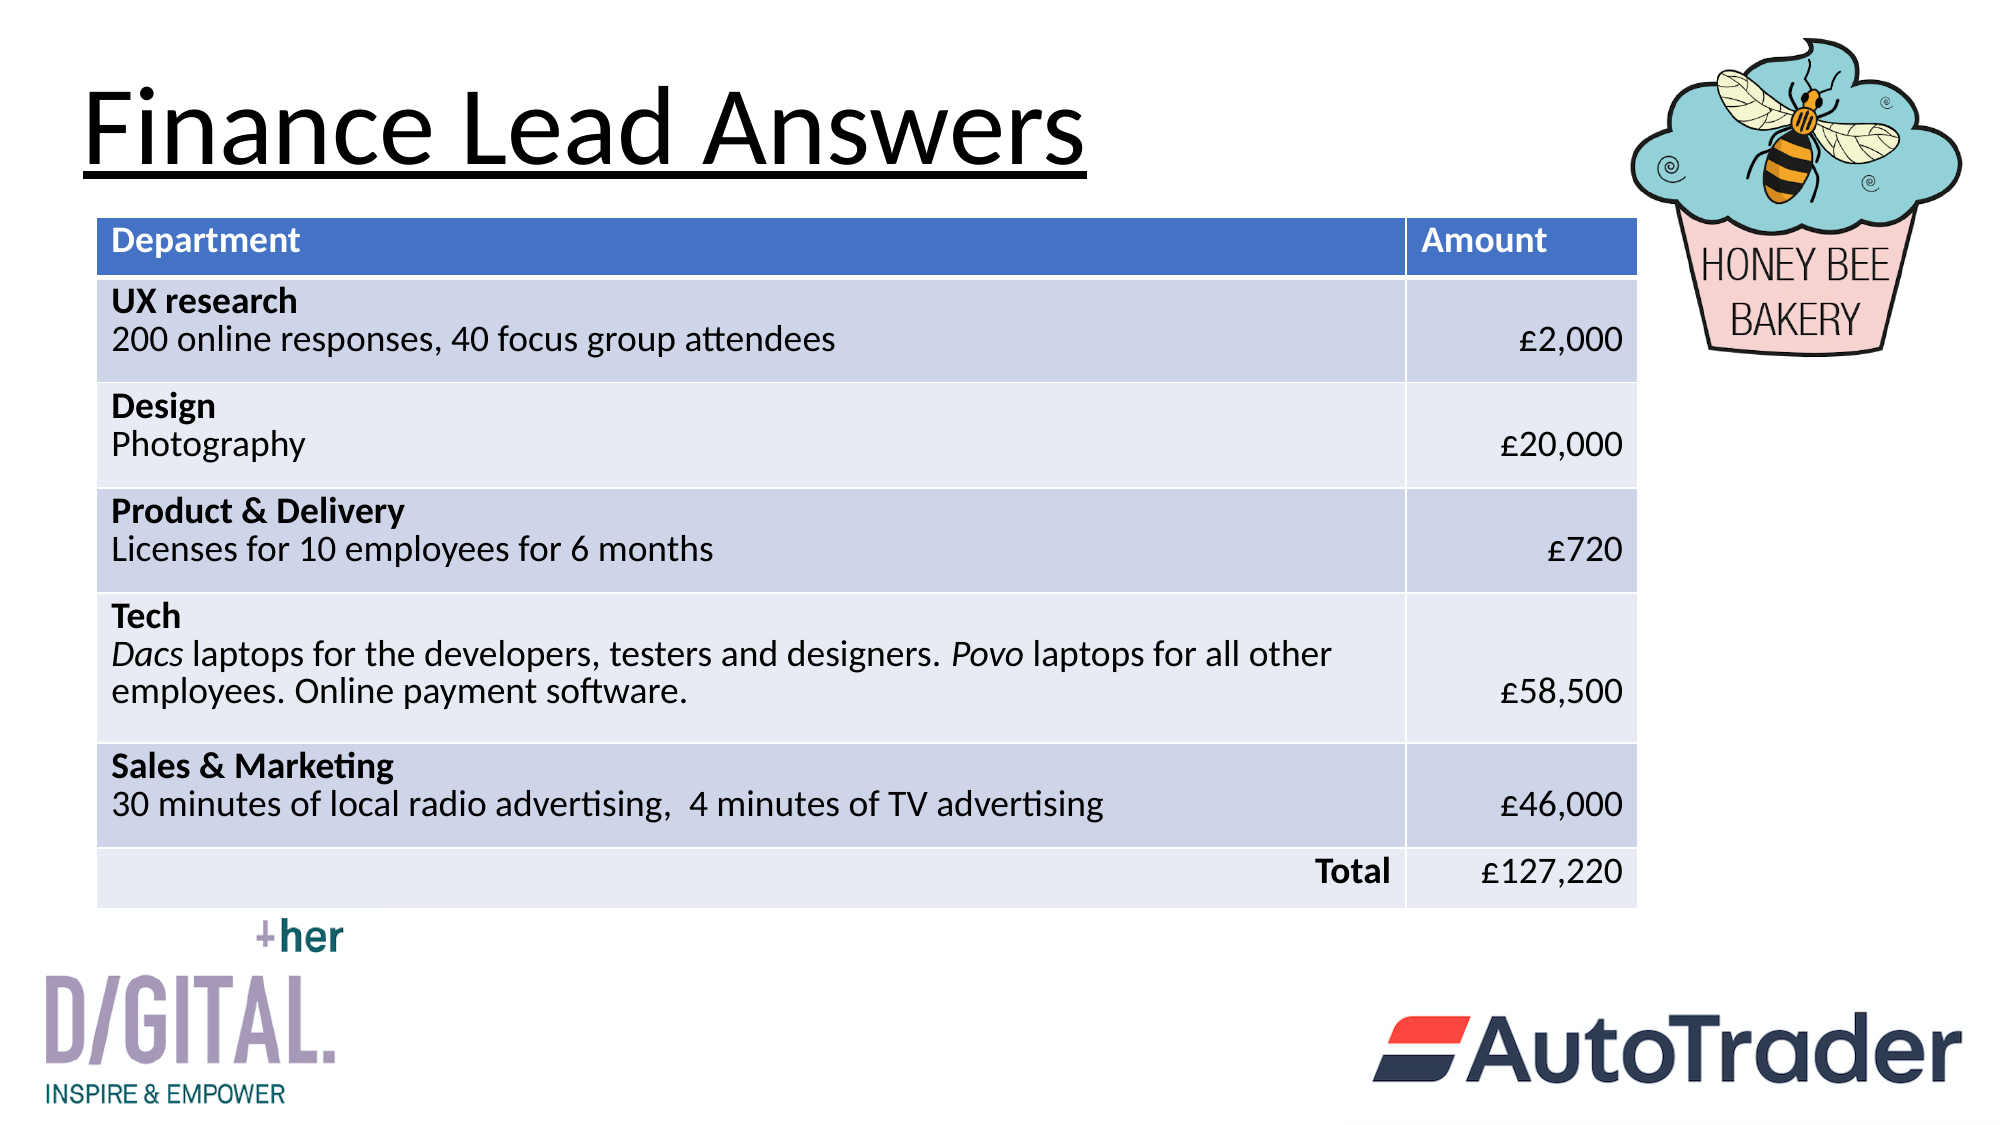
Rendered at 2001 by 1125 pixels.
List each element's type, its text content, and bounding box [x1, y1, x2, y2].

table_cell £58,500 [1407, 594, 1637, 742]
text_box Finance Lead Answers [67, 44, 1591, 195]
table_cell Total [97, 849, 1405, 908]
table_cell Sales & Marketing 30 minutes of local radio advertising, 4 minutes of TV advertising [97, 744, 1405, 847]
picture [1347, 979, 2000, 1125]
table_cell £127,220 [1407, 849, 1637, 908]
picture [1591, 0, 2000, 400]
table_header Amount [1407, 218, 1591, 275]
table_cell £46,000 [1407, 744, 1637, 847]
table_cell £2,000 [1407, 280, 1591, 382]
table_cell UX research 200 online responses, 40 focus group attendees [97, 280, 1405, 382]
table_header Department [97, 218, 1405, 275]
table_cell £20,000 [1407, 383, 1637, 487]
table_cell £720 [1407, 489, 1637, 592]
table_cell Product & Delivery Licenses for 10 employees for 6 months [97, 489, 1405, 592]
picture [0, 897, 387, 1125]
table_cell Design Photography [97, 383, 1405, 487]
table_cell Tech Dacs laptops for the developers, testers and designers. Povo laptops for all other employees. Online payment software. [97, 594, 1405, 742]
